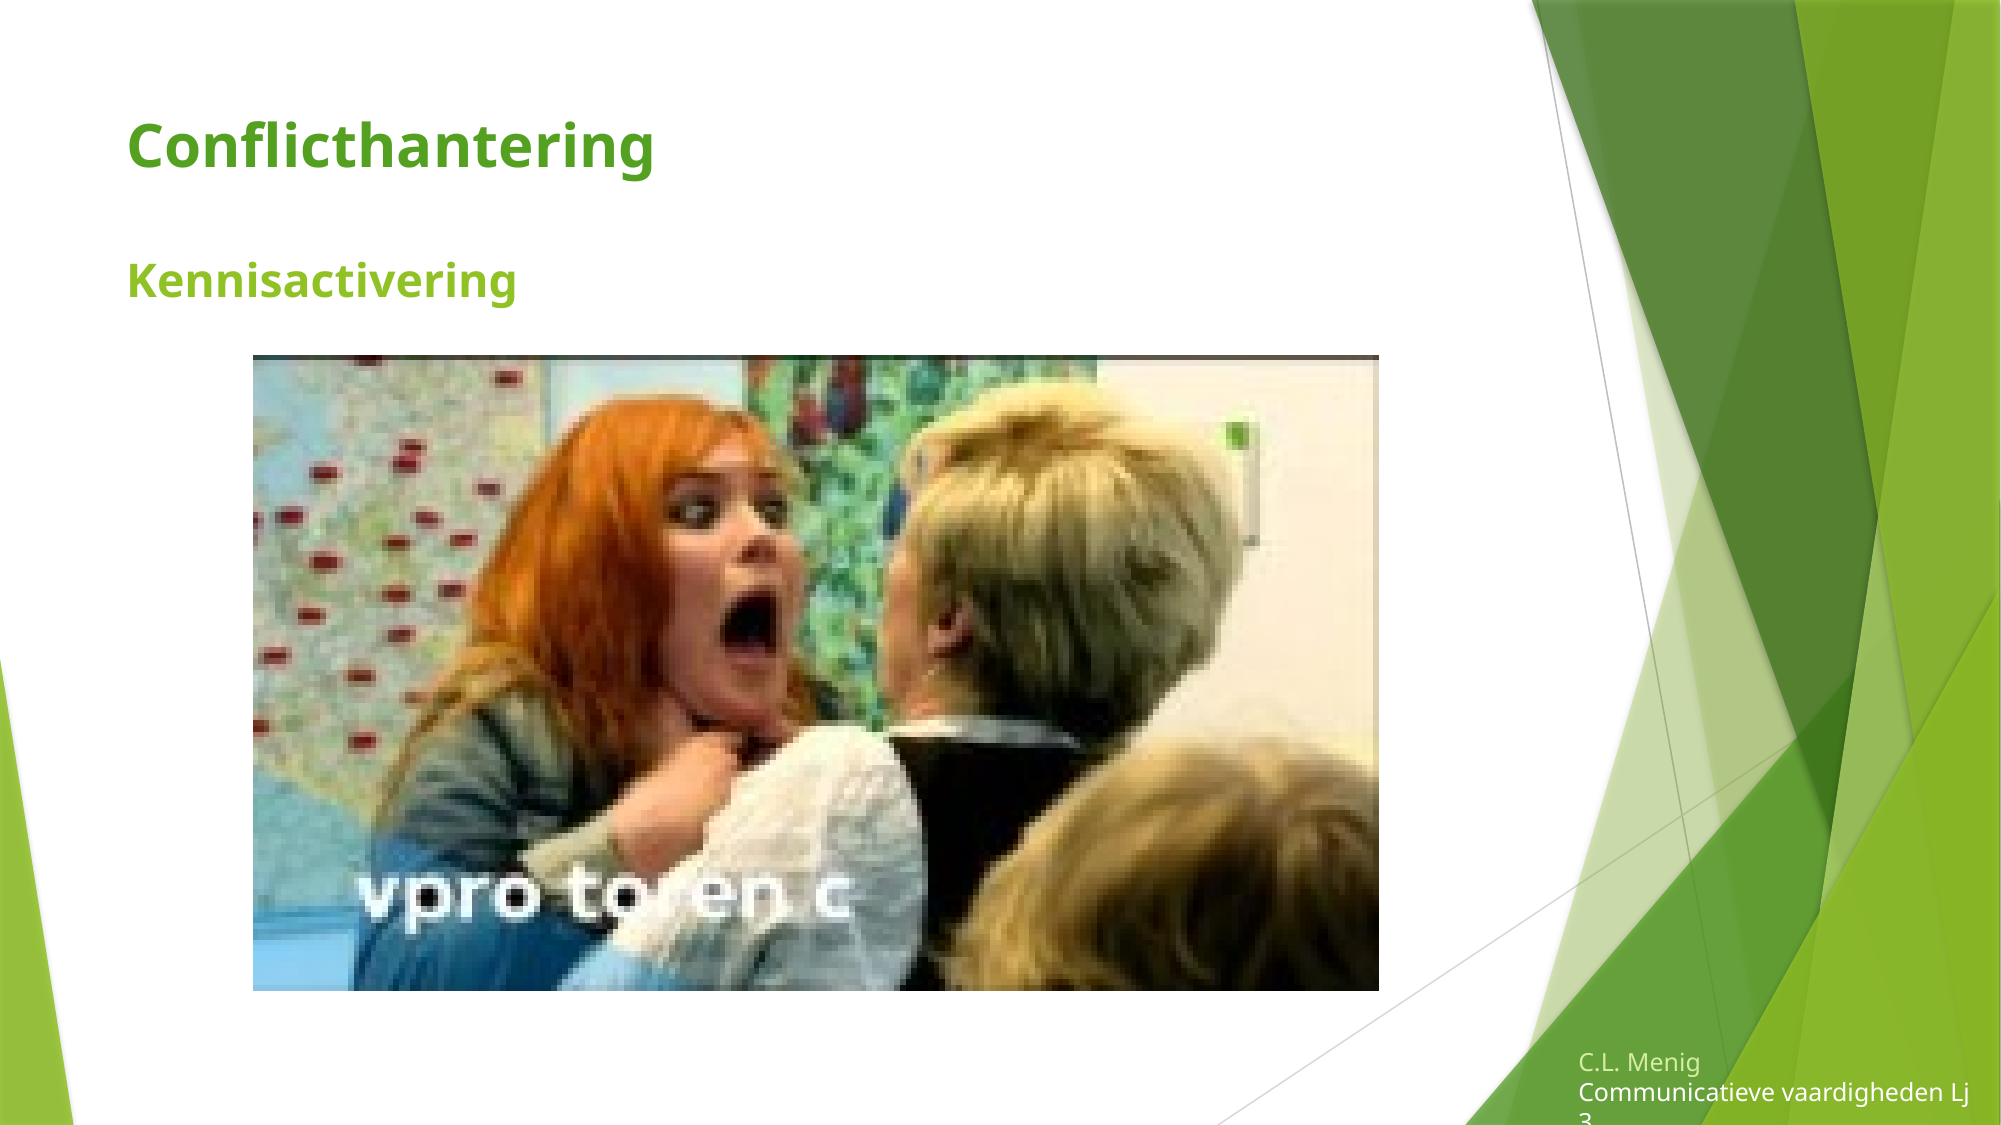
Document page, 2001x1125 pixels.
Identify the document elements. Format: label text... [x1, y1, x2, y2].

text_box C.L. Menig Communicatieve vaardigheden Lj 3 [1563, 1038, 2000, 1125]
title Conflicthantering Kennisactivering [111, 99, 1522, 317]
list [252, 353, 1381, 992]
